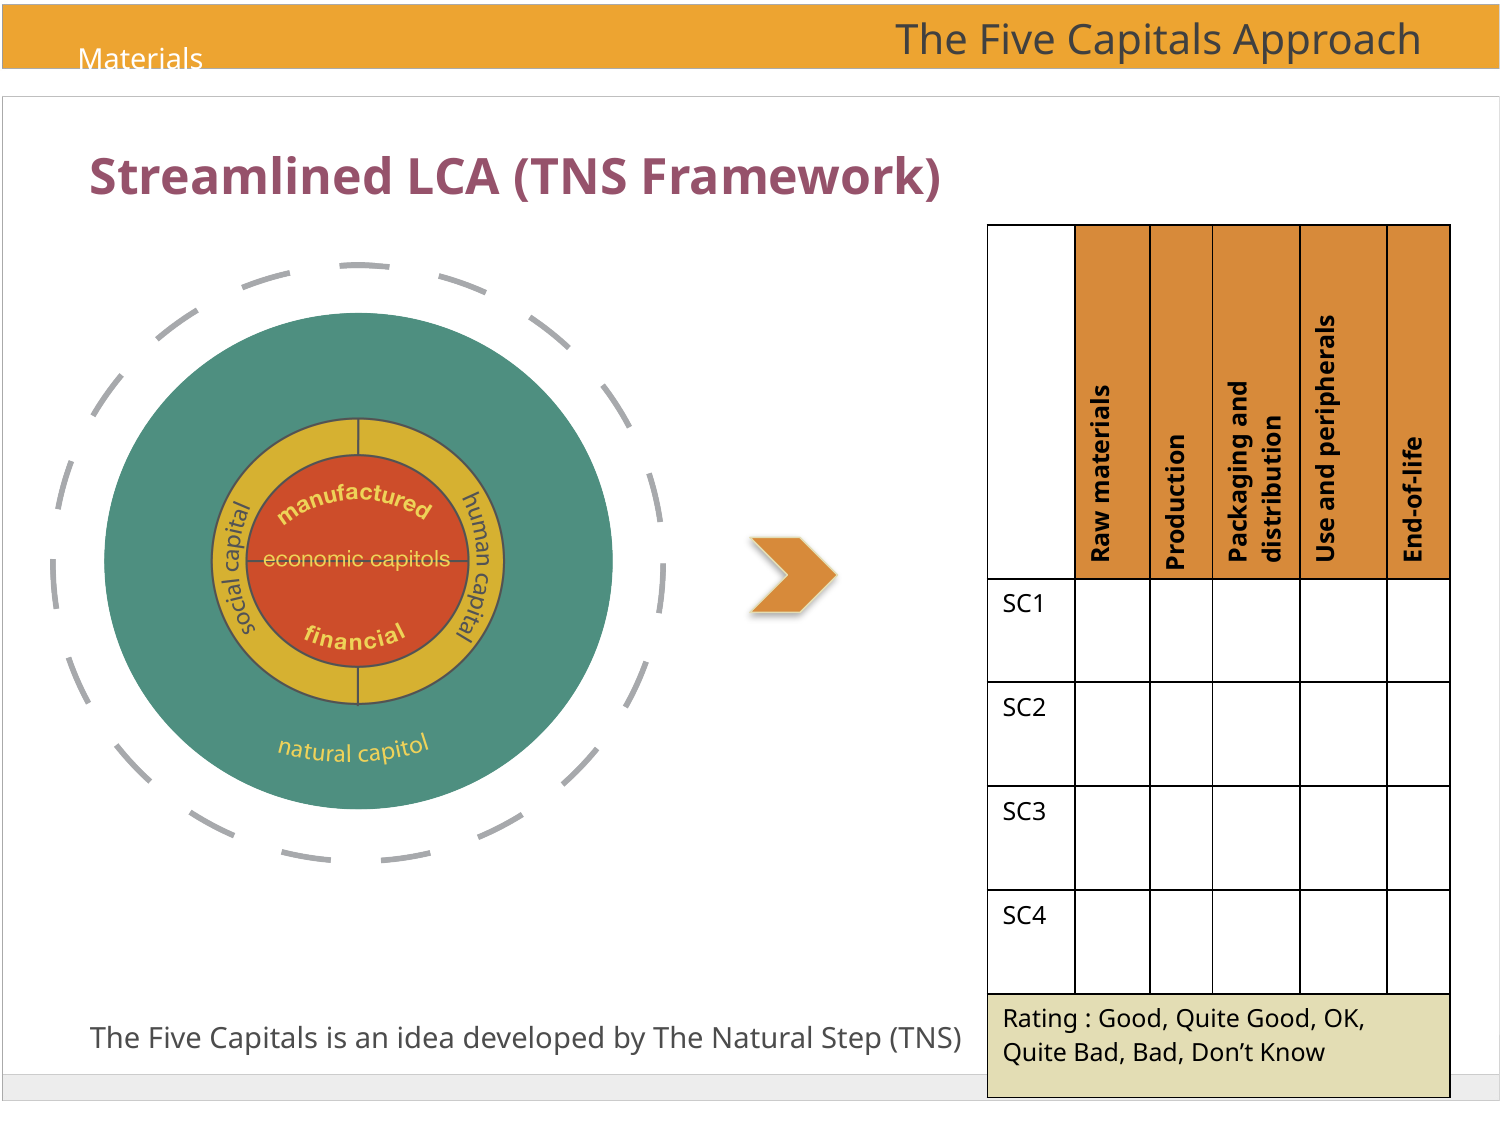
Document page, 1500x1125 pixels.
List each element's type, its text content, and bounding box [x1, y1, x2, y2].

table_cell [1213, 580, 1299, 681]
table_cell [1076, 580, 1149, 681]
table_cell [1151, 787, 1212, 889]
text_box The Five Capitals is an idea developed by The Natural Step (TNS) [75, 1011, 987, 1062]
table_cell [1076, 683, 1149, 785]
table_cell [1388, 787, 1449, 889]
text_box Streamlined LCA (TNS Framework) [74, 137, 1425, 225]
table_header Raw materials [1076, 226, 1149, 578]
table_cell [1301, 787, 1386, 889]
table_cell [1151, 683, 1212, 785]
table_cell [1213, 891, 1299, 993]
table_cell SC2 [988, 683, 1074, 785]
table_cell [1301, 683, 1386, 785]
table_cell SC3 [988, 787, 1074, 889]
table_cell SC1 [988, 580, 1074, 681]
table_header [988, 226, 1074, 578]
table_header End-of-life [1388, 226, 1449, 578]
table_cell Rating : Good, Quite Good, OK, Quite Bad, Bad, Don’t Know [988, 995, 1449, 1097]
table_header Use and peripherals [1301, 226, 1386, 578]
table_cell [1213, 683, 1299, 785]
table_cell [1388, 683, 1449, 785]
table_cell [1151, 580, 1212, 681]
table_cell [1213, 787, 1299, 889]
table_cell [1076, 787, 1149, 889]
title The Five Capitals Approach [587, 12, 1438, 63]
picture [0, 0, 1500, 1101]
text_box [749, 536, 839, 614]
table_cell [1151, 891, 1212, 993]
table_cell [1388, 580, 1449, 681]
table_cell [1388, 891, 1449, 993]
table_header Production [1151, 226, 1212, 578]
table_header Packaging and distribution [1213, 226, 1299, 578]
table_cell [1301, 580, 1386, 681]
table_cell SC4 [988, 891, 1074, 993]
table_cell [1301, 891, 1386, 993]
table_cell [1076, 891, 1149, 993]
